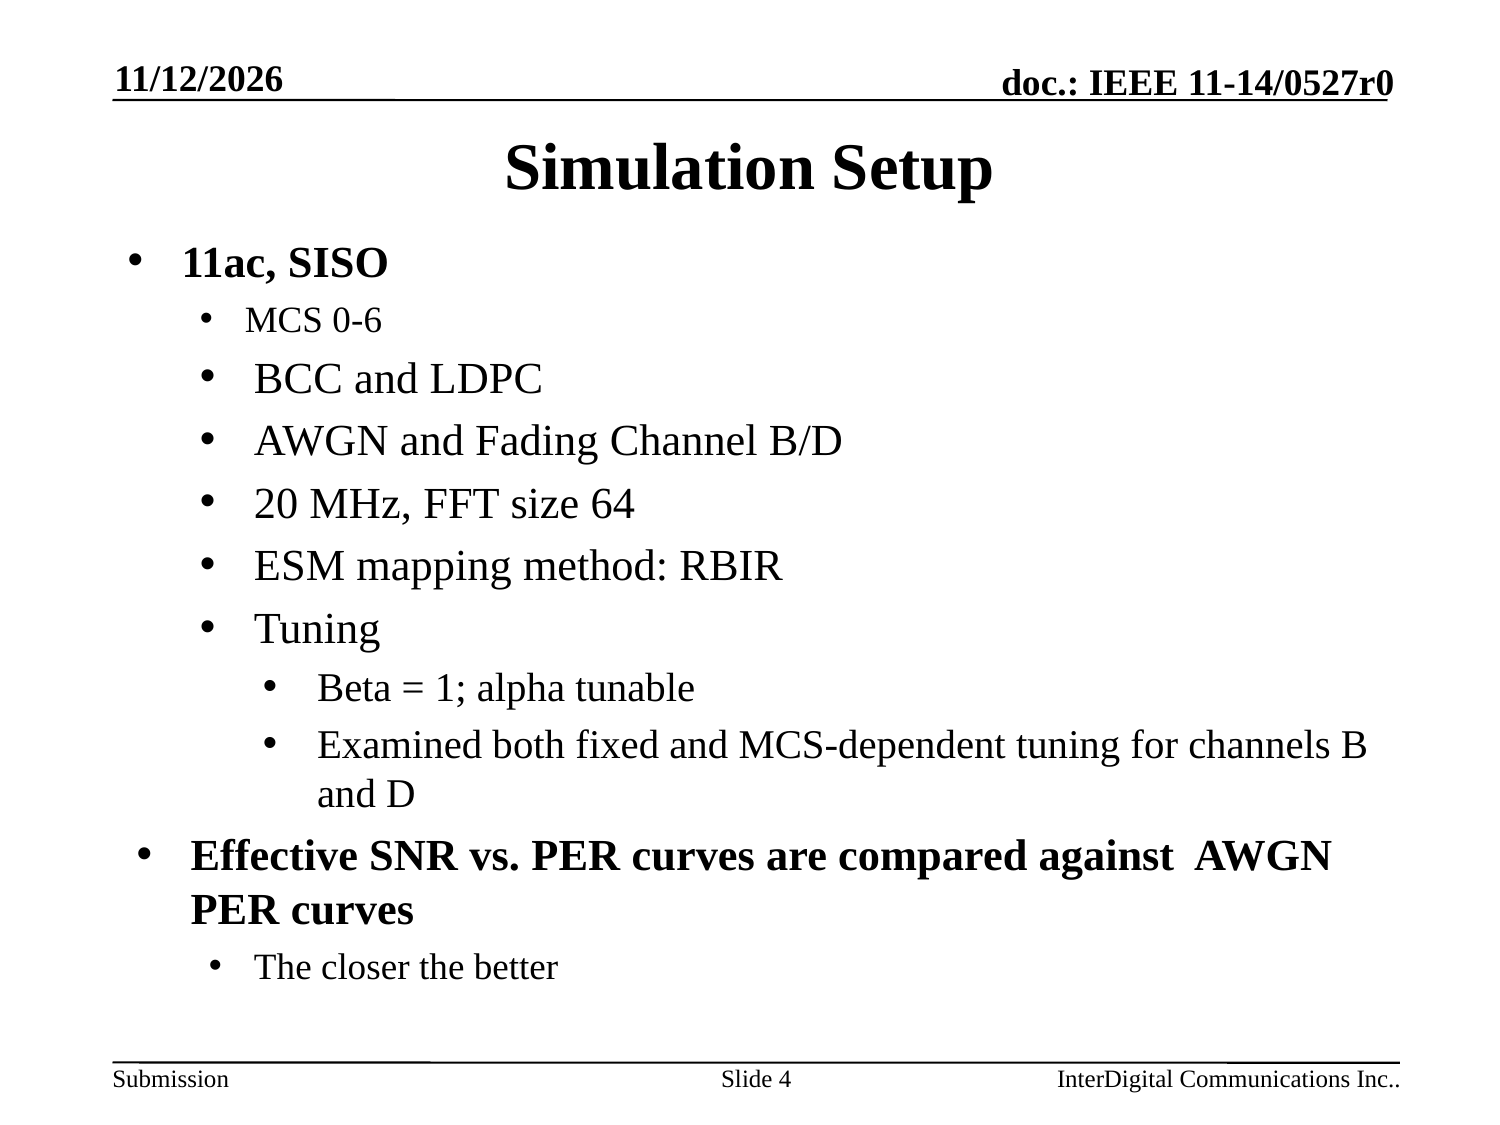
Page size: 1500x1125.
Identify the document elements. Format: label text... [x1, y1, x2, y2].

title Simulation Setup [112, 112, 1388, 213]
list 11ac, SISO MCS 0-6 BCC and LDPC AWGN and Fading Channel B/D 20 MHz, FFT size 64 ESM mapping method: RBIR Tuning Beta = 1; alpha tunable Examined both fixed and MCS-dependent tuning for channels B and D Effective SNR vs. PER curves are compared against AWGN PER curves The closer the better [112, 224, 1388, 1000]
footer InterDigital Communications Inc.. [902, 1061, 1402, 1093]
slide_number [114, 54, 423, 100]
slide_number Slide 4 [712, 1061, 800, 1123]
